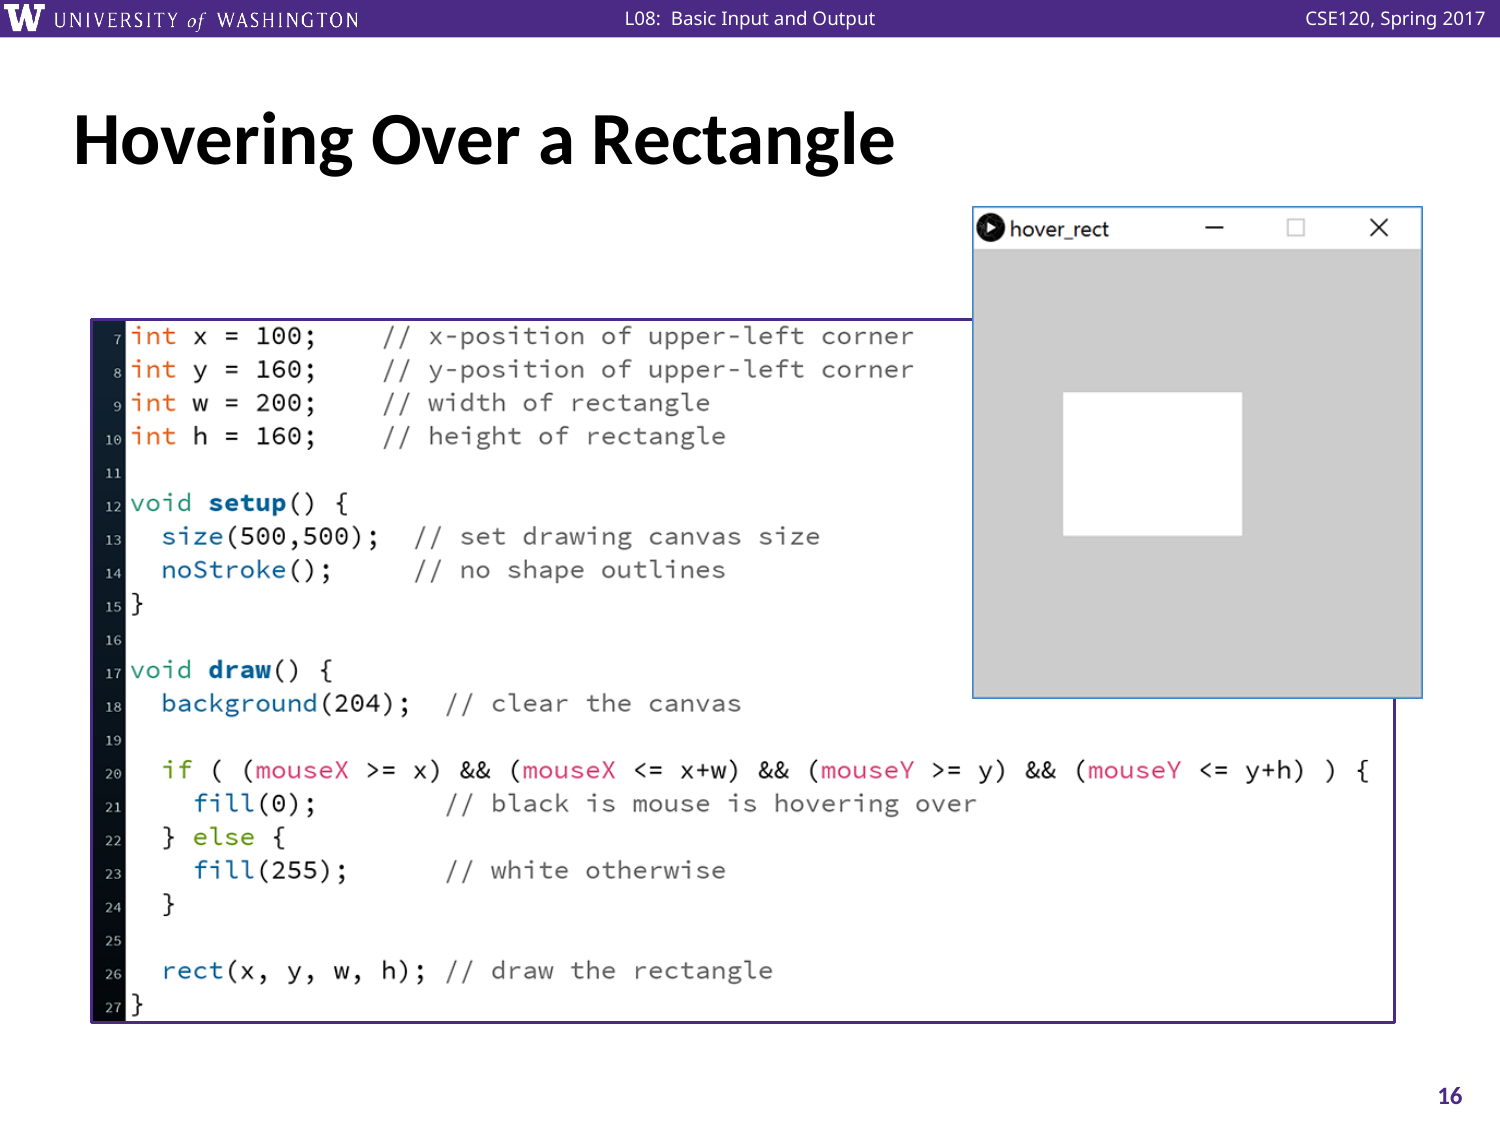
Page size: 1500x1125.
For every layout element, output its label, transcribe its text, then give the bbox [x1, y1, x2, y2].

picture [4, 4, 358, 32]
title Hovering Over a Rectangle [58, 71, 1438, 198]
slide_number 16 [1400, 1065, 1500, 1125]
picture [93, 206, 1423, 1022]
